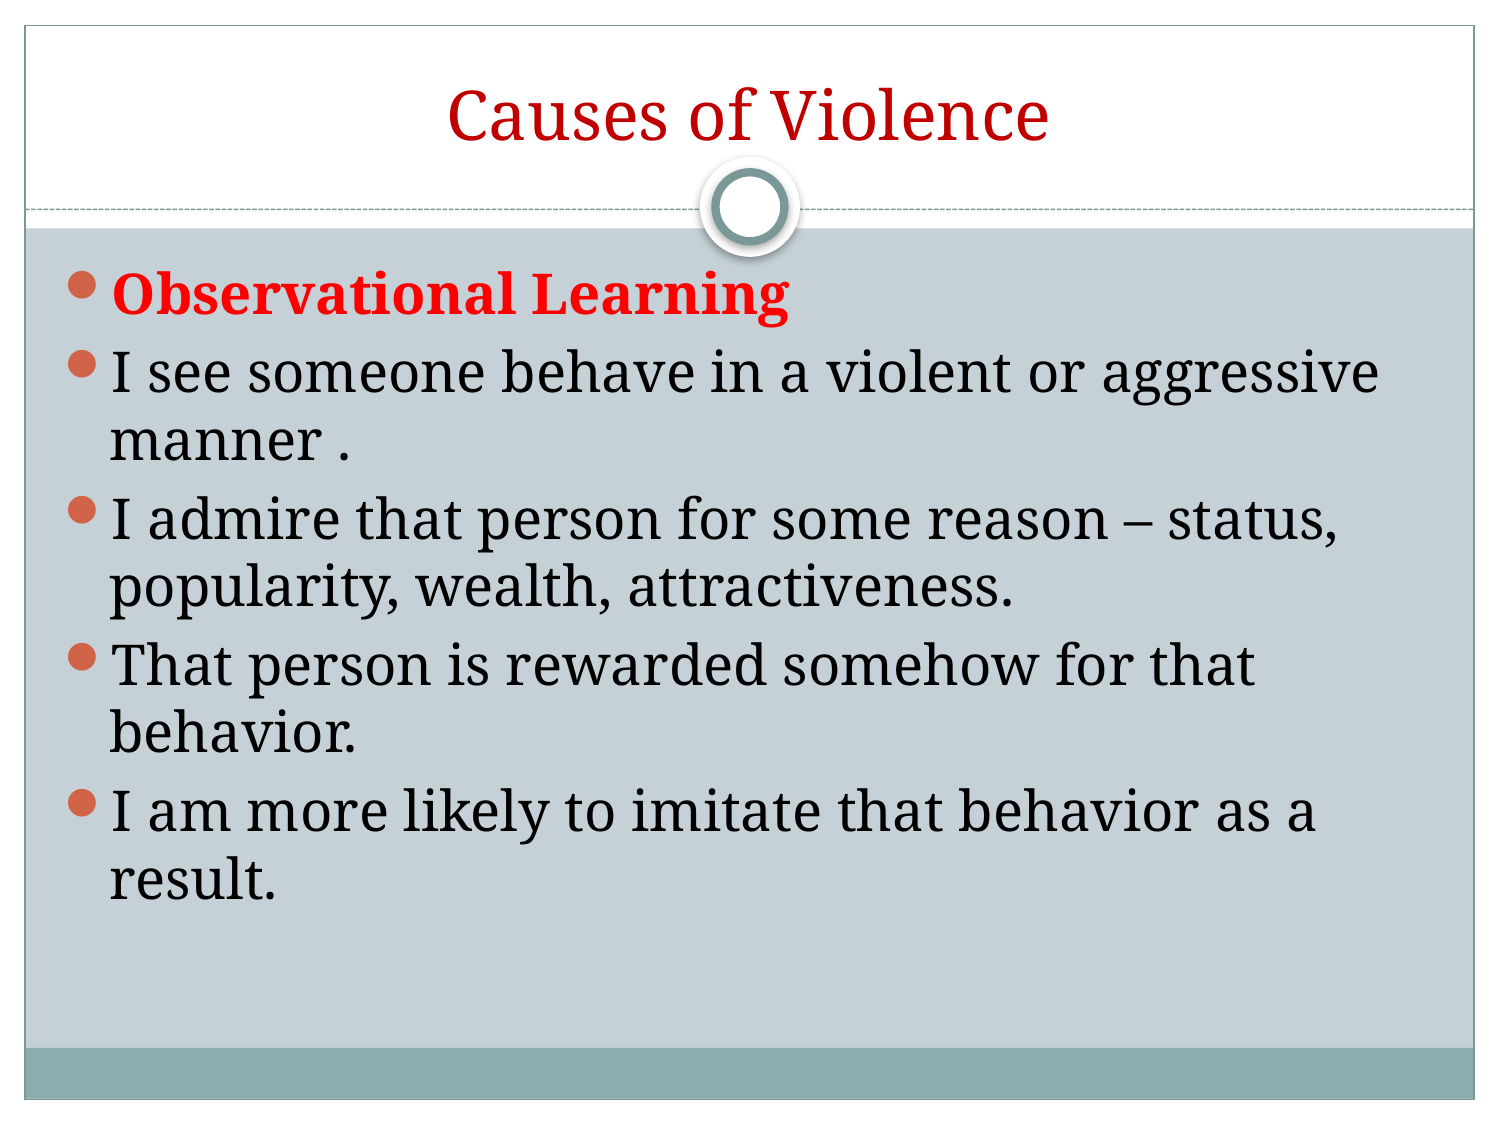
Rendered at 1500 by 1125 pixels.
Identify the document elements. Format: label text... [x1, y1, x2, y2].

title Causes of Violence [49, 37, 1450, 162]
list Observational Learning I see someone behave in a violent or aggressive manner . I admire that person for some reason – status, popularity, wealth, attractiveness. That person is rewarded somehow for that behavior. I am more likely to imitate that behavior as a result. [49, 250, 1445, 1001]
